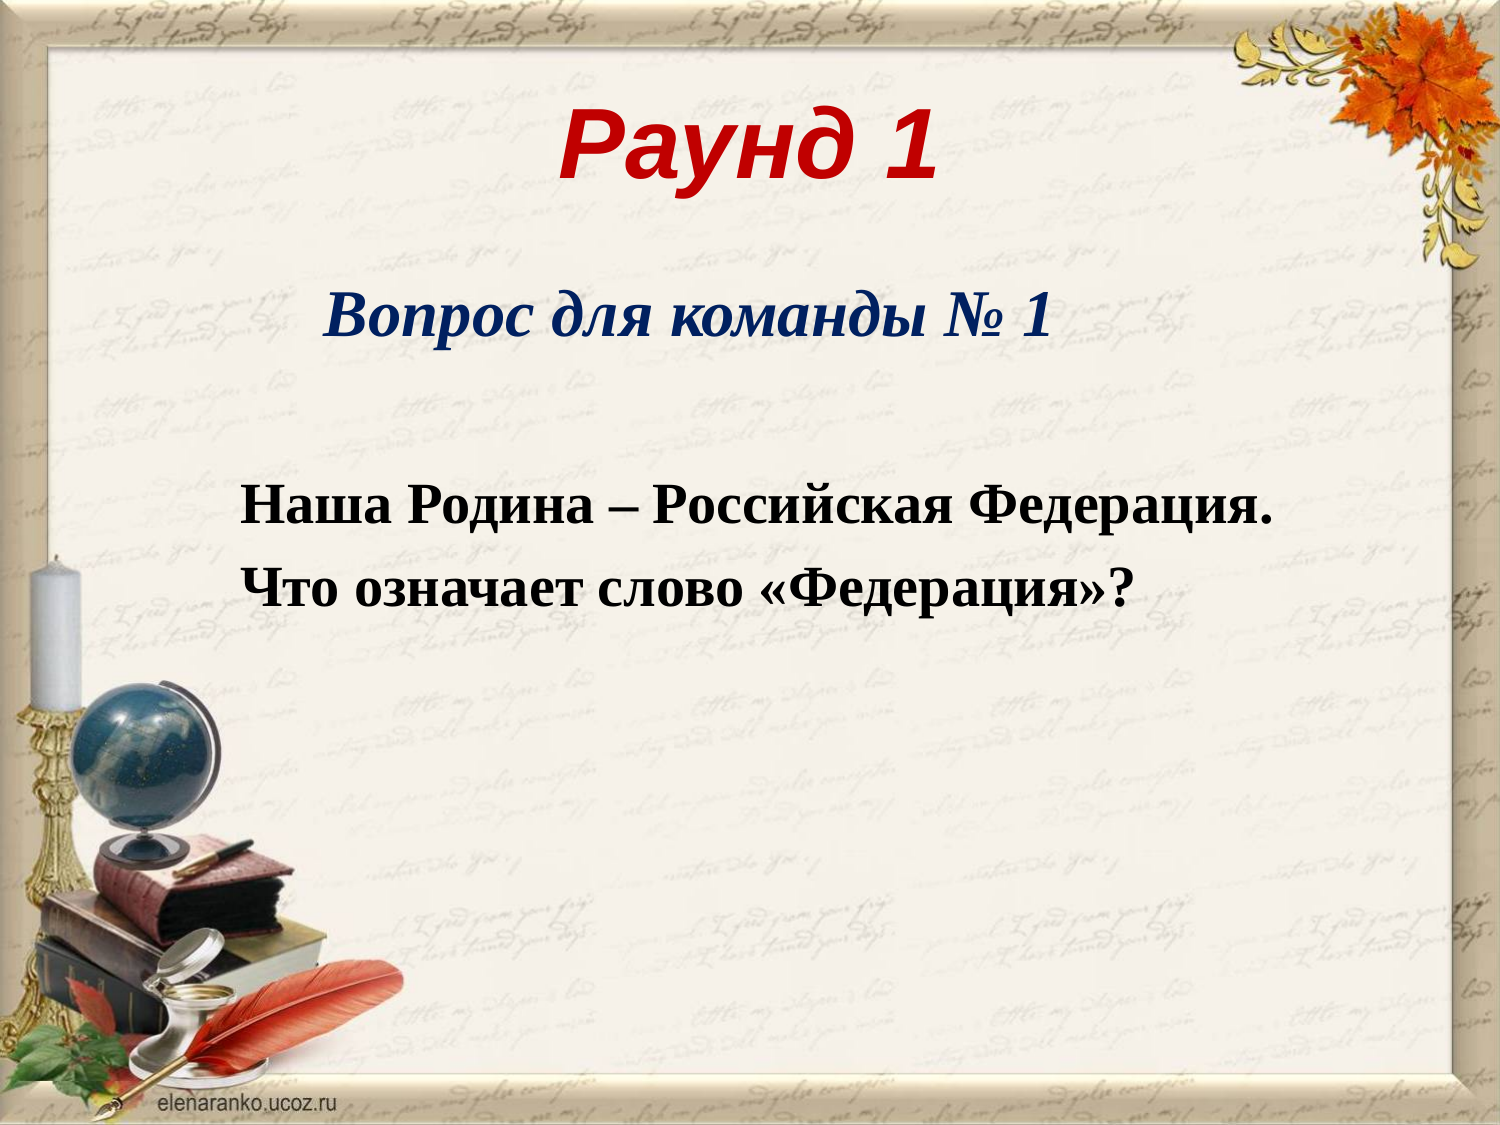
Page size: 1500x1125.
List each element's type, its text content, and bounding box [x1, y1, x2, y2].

title Раунд 1 [75, 45, 1425, 233]
picture [0, 0, 1500, 1125]
list Вопрос для команды № 1 Наша Родина – Российская Федерация. Что означает слово «Федерация»? [75, 262, 1425, 1005]
